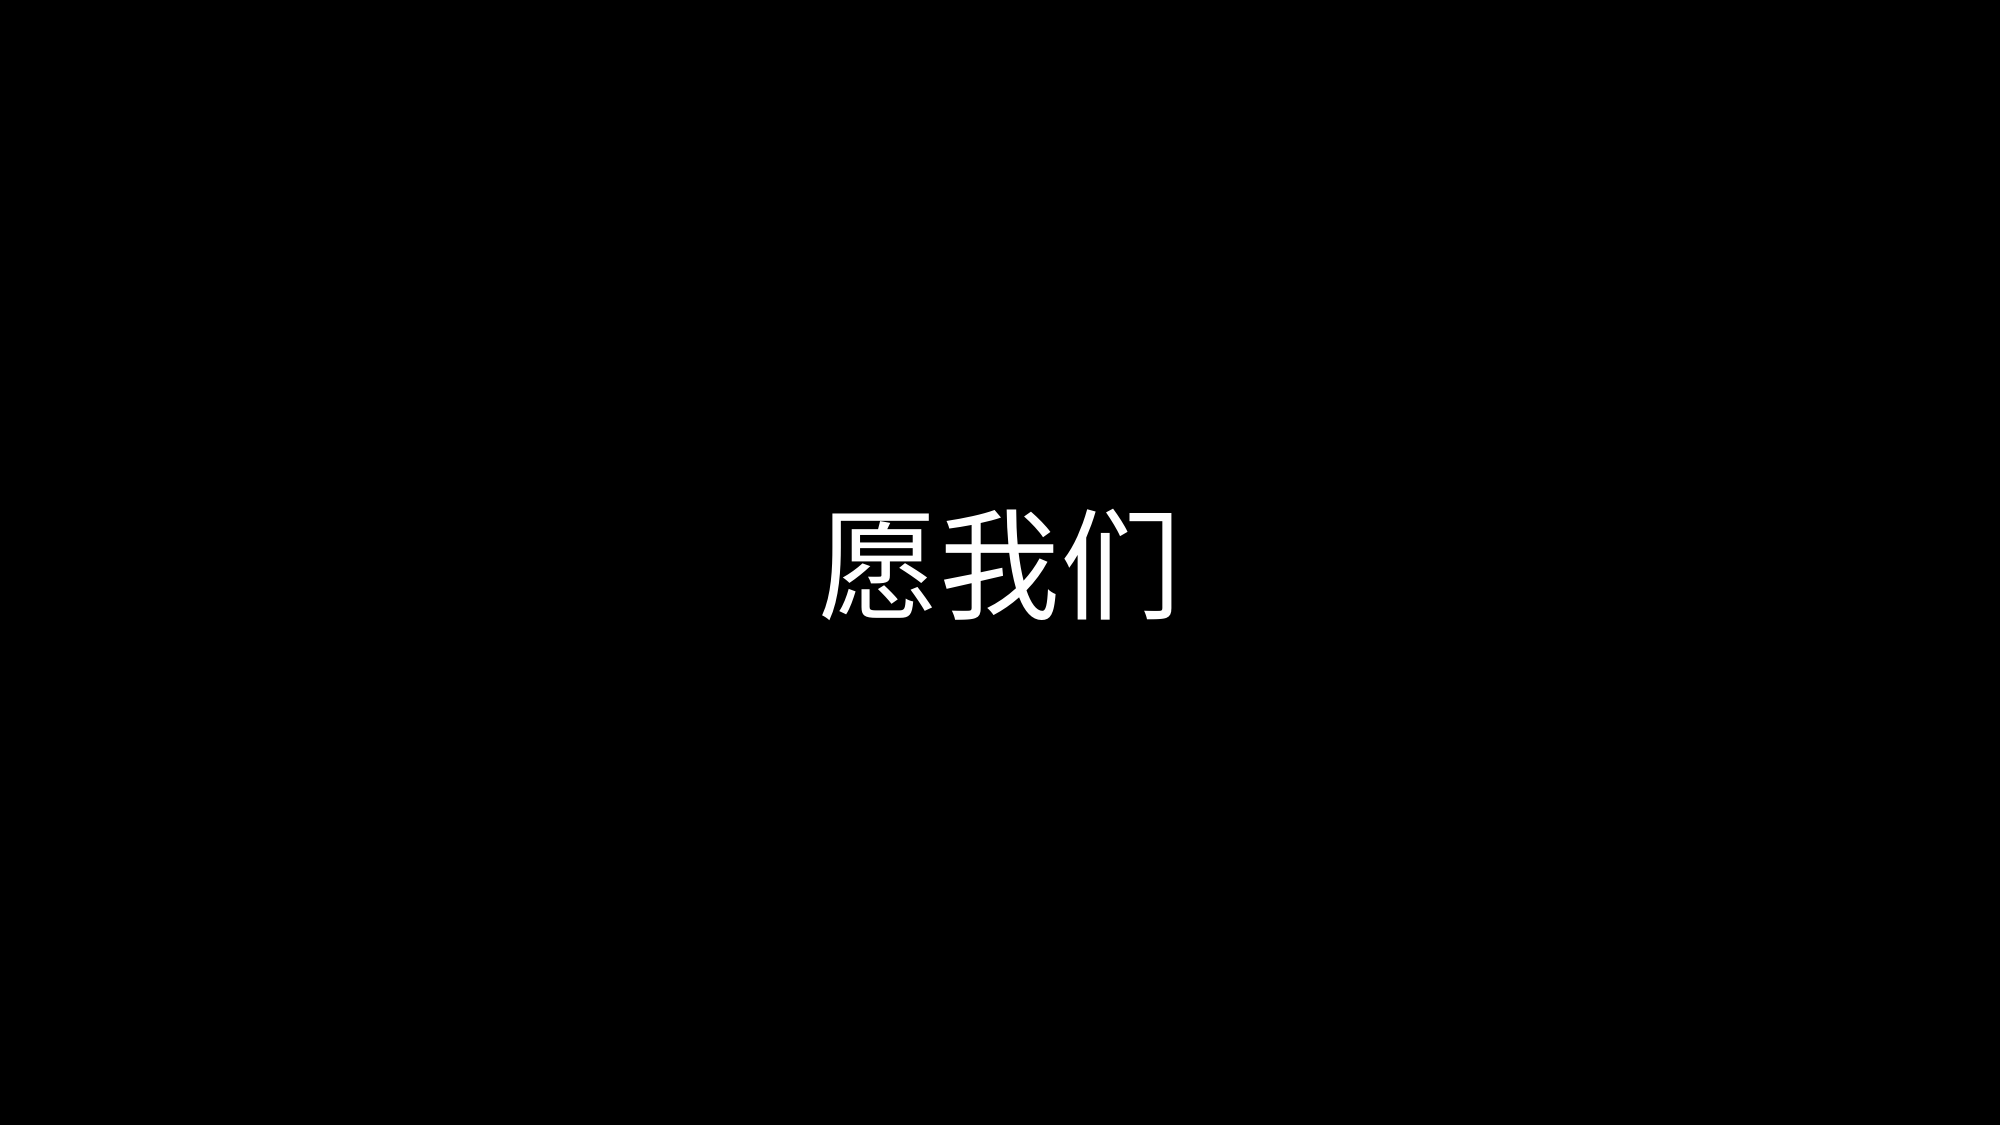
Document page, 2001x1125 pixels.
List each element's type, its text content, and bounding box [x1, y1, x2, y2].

text_box 愿我们 [758, 481, 1242, 644]
